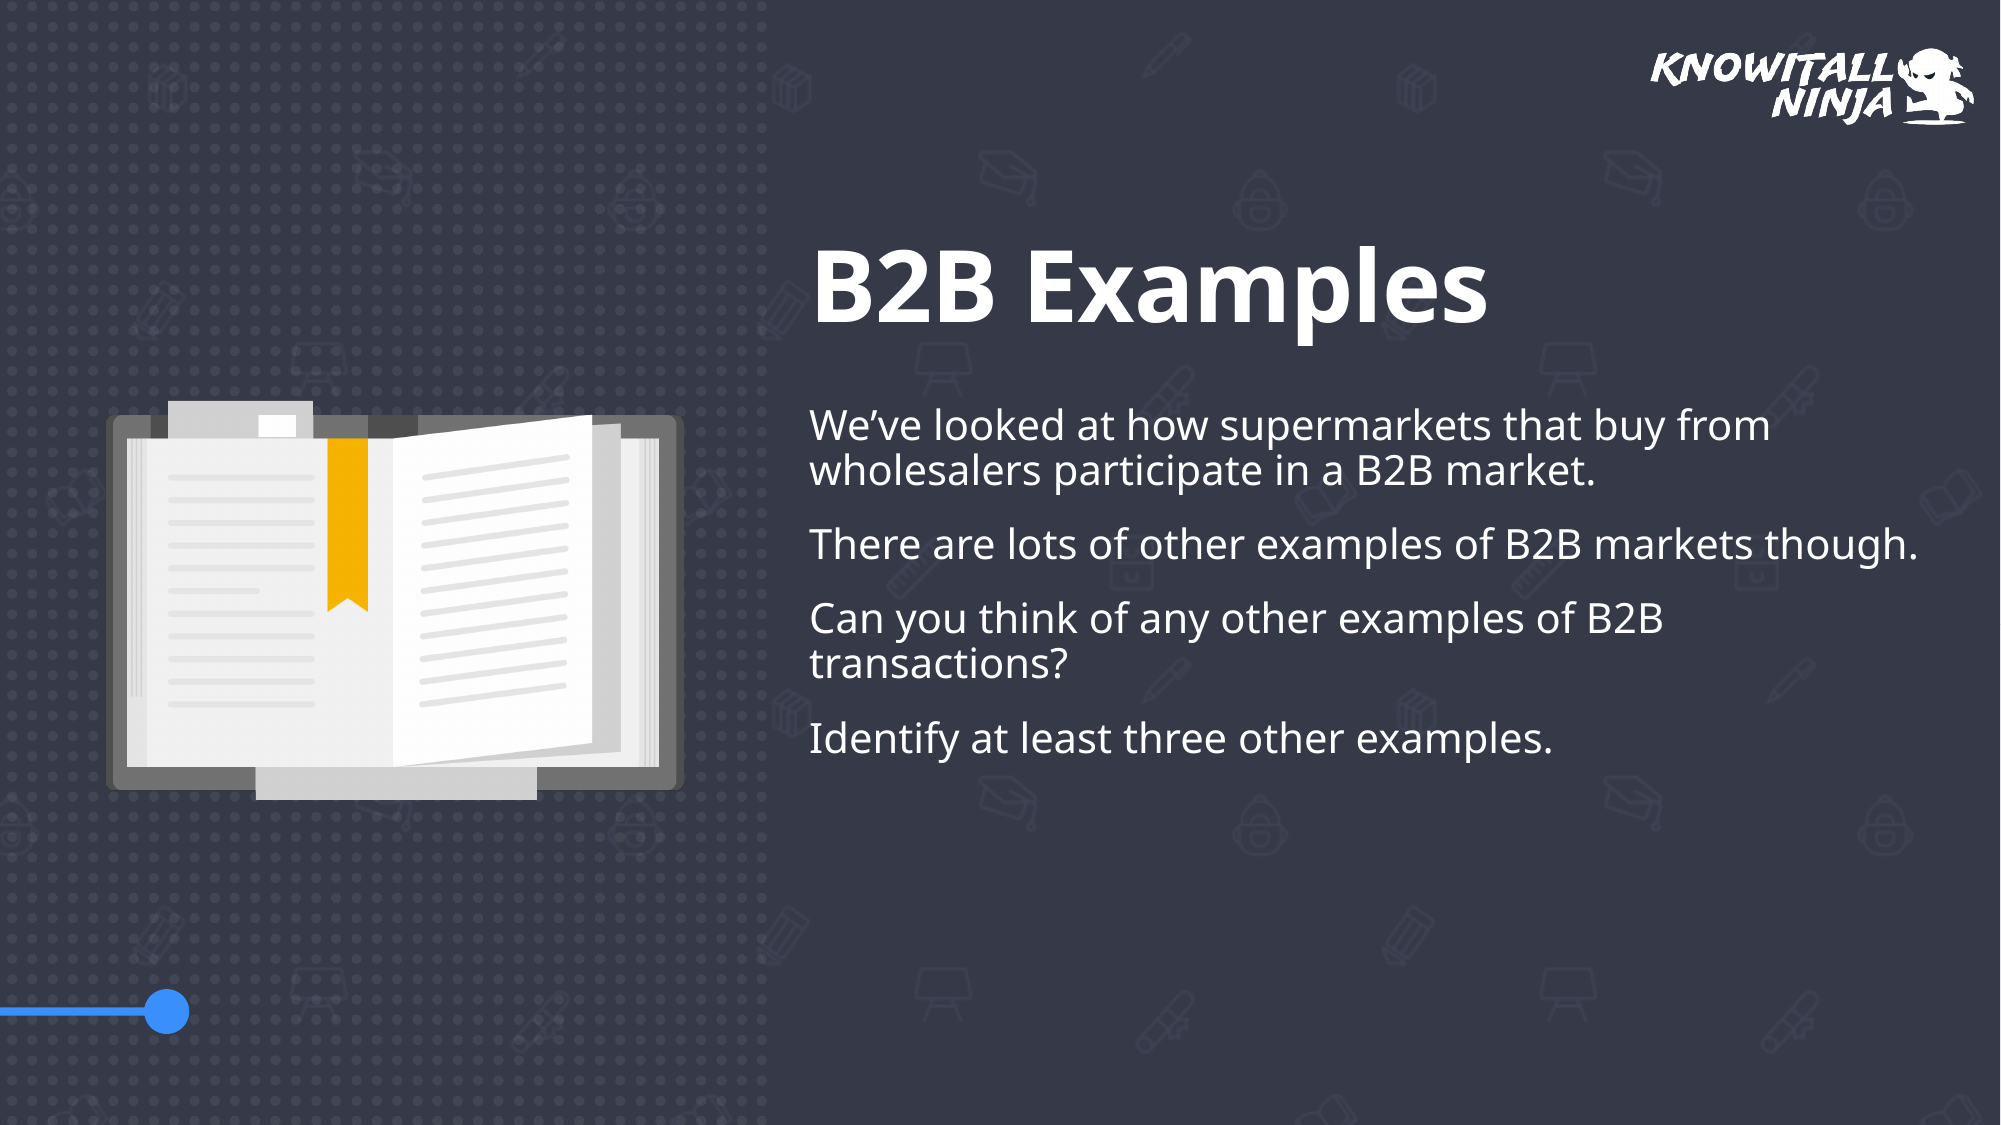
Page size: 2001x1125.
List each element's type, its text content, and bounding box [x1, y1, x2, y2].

title B2B Examples [794, 125, 1928, 351]
picture [0, 0, 2001, 1125]
list We’ve looked at how supermarkets that buy from wholesalers participate in a B2B market. There are lots of other examples of B2B markets though. Can you think of any other examples of B2B transactions? Identify at least three other examples. [794, 397, 1928, 1090]
